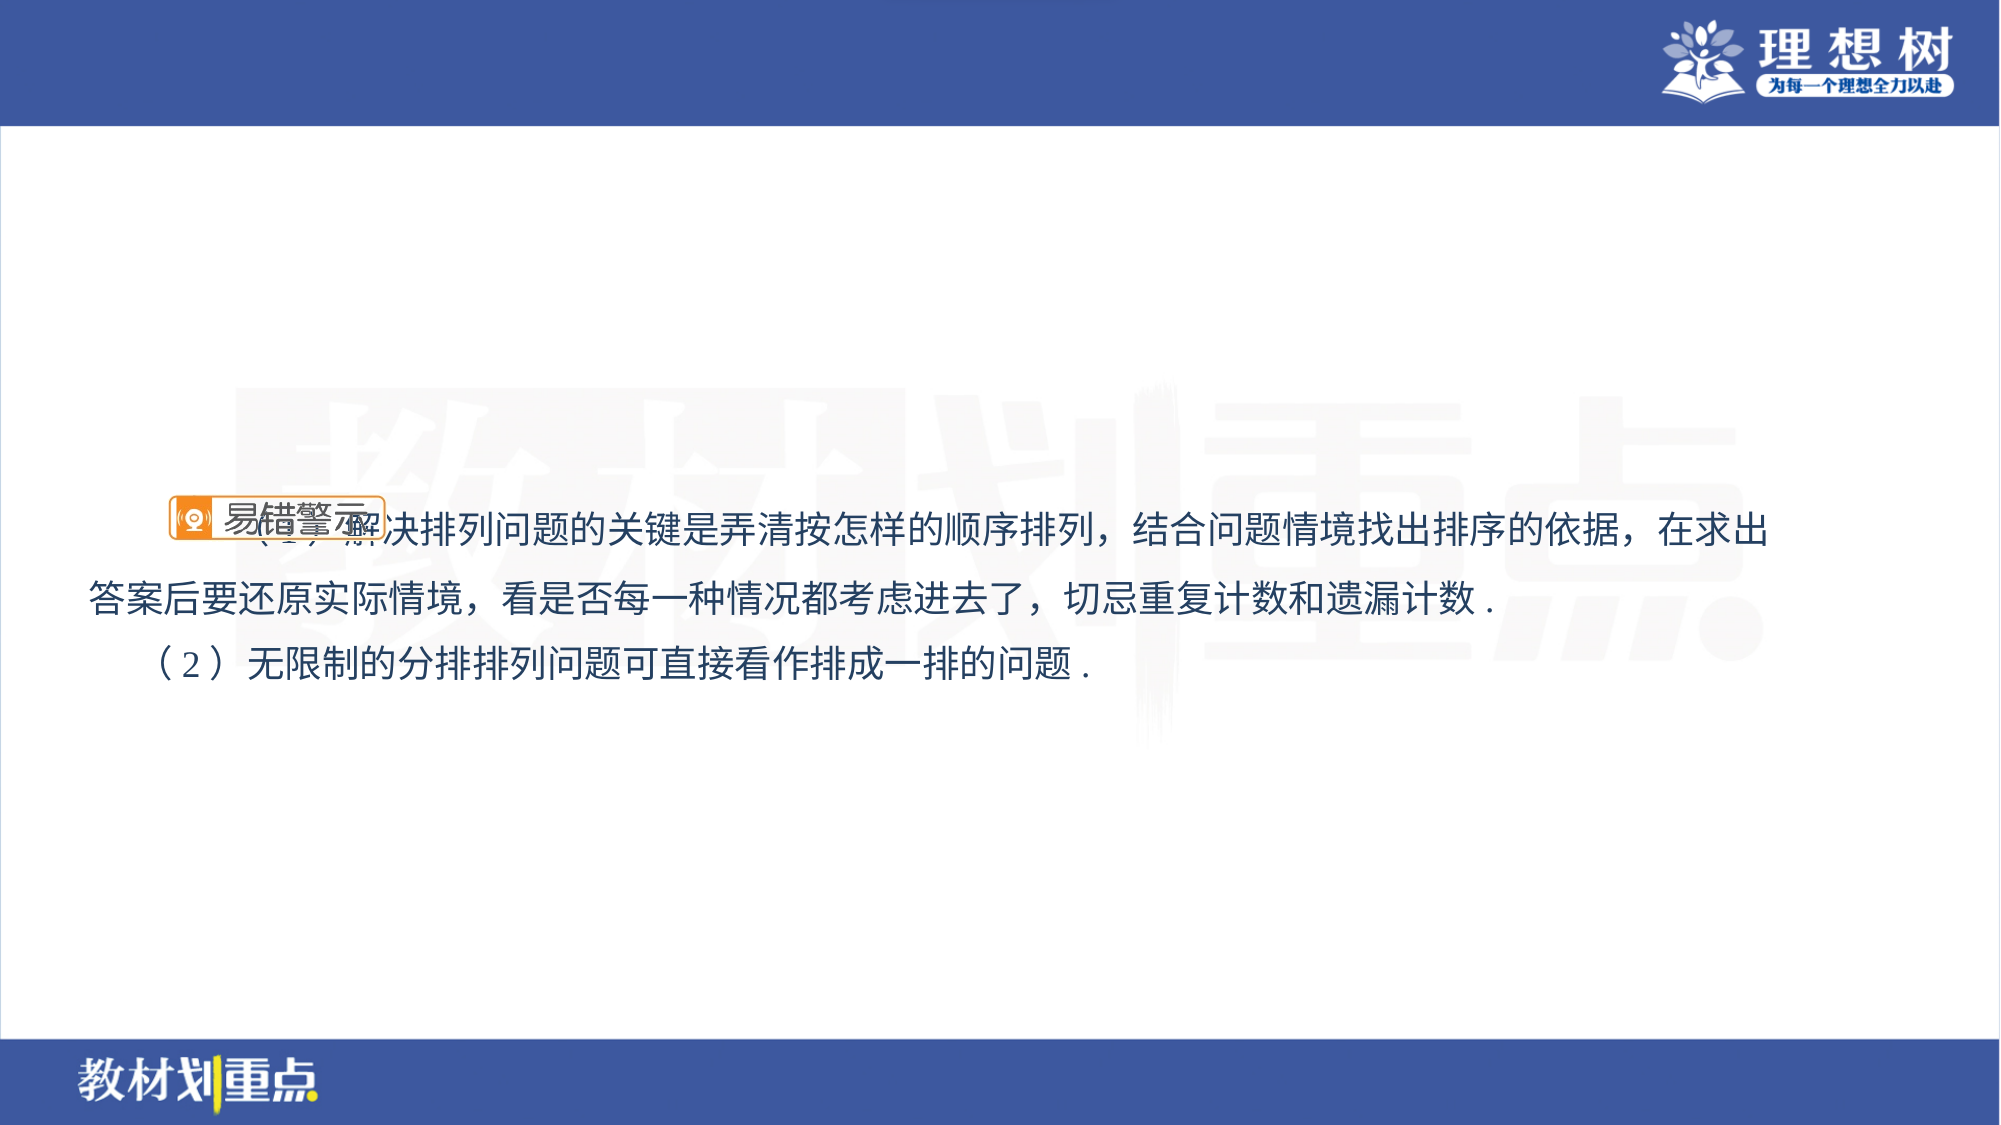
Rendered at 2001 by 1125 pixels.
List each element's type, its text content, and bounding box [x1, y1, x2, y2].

picture [0, 0, 2000, 1125]
text_box （1）解决排列问题的关键是弄清按怎样的顺序排列，结合问题情境找出排序的依据，在求出 答案后要还原实际情境，看是否每一种情况都考虑进去了，切忌重复计数和遗漏计数. （2）无限制的分排排列问题可直接看作排成一排的问题. [88, 482, 1911, 678]
